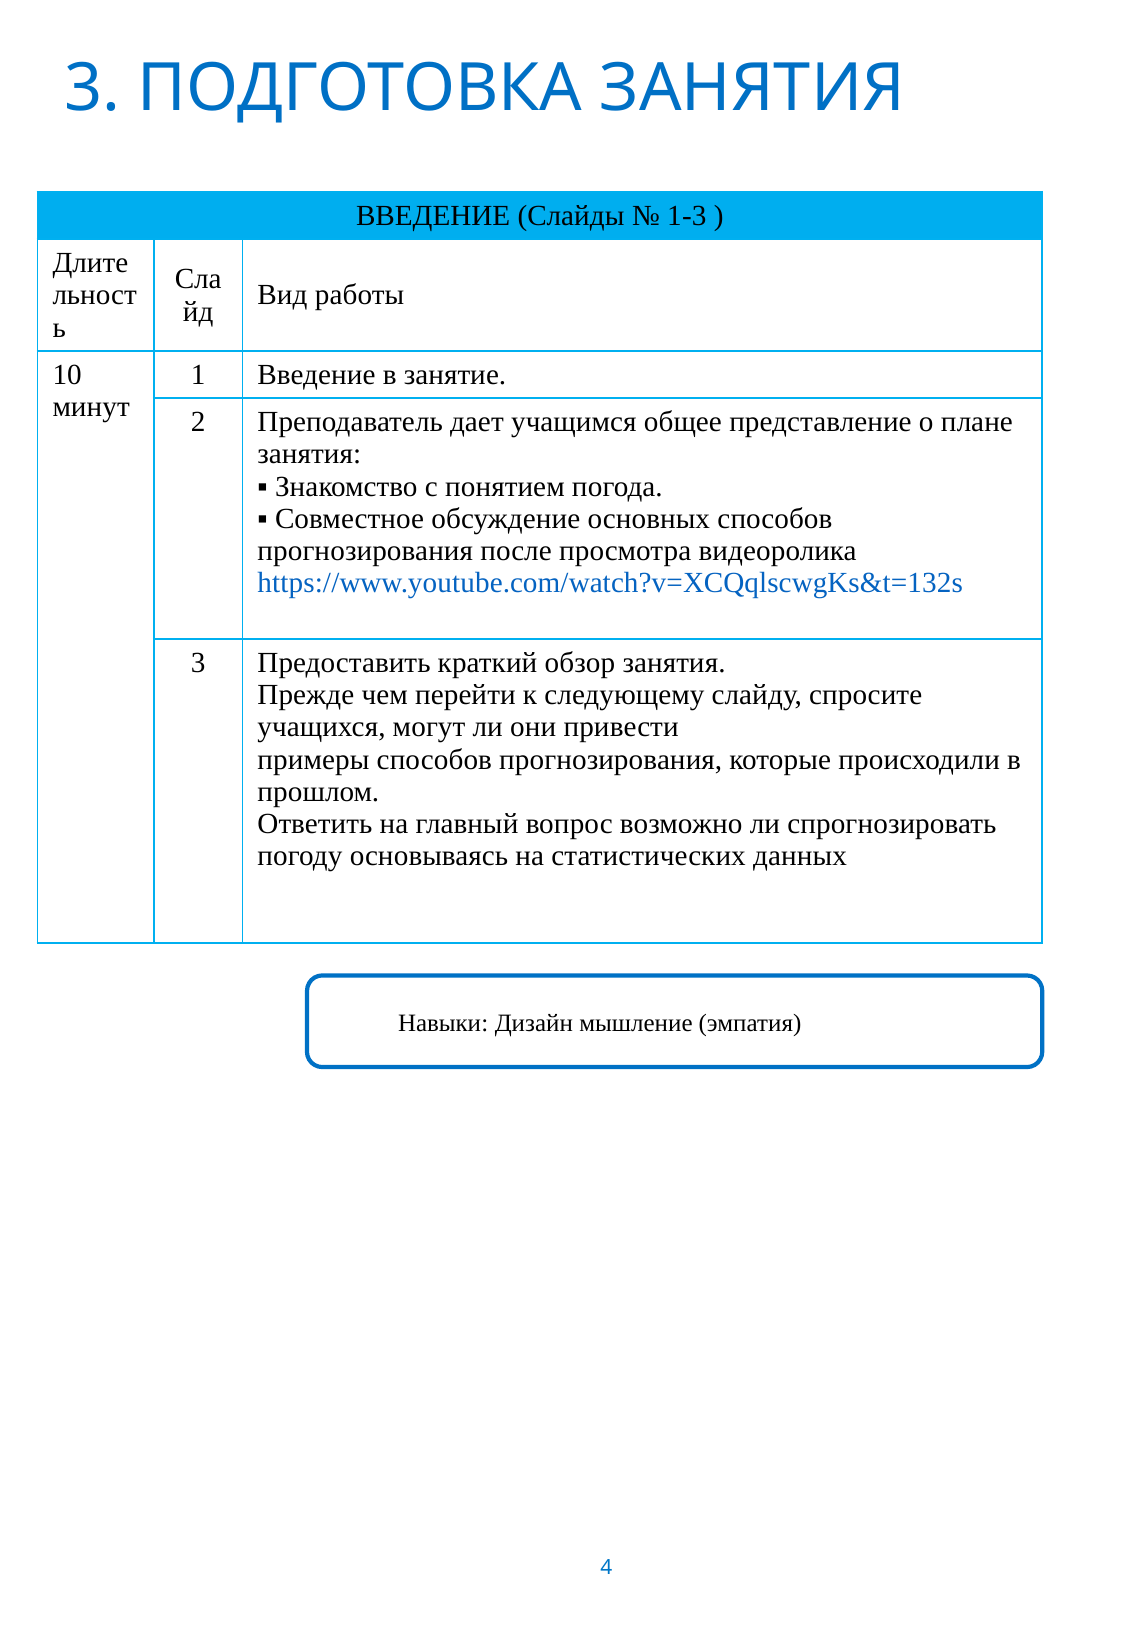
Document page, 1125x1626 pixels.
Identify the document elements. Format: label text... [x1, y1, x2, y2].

table_header ВВЕДЕНИЕ (Слайды № 1-3 ) [38, 193, 1041, 238]
table_cell Длительность [38, 240, 153, 350]
table_cell 2 [155, 399, 242, 638]
text_box Навыки: Дизайн мышление (эмпатия) [304, 973, 1045, 1070]
table_cell Предоставить краткий обзор занятия. Прежде чем перейти к следующему слайду, спросите учащихся, могут ли они привести примеры способов прогнозирования, которые происходили в прошлом. Ответить на главный вопрос возможно ли спрогнозировать погоду основываясь на статистических данных [243, 640, 1041, 942]
table_cell 10 минут [38, 352, 153, 942]
text_box 3. ПОДГОТОВКА ЗАНЯТИЯ [62, 0, 982, 124]
table_cell Вид работы [243, 240, 1041, 350]
text_box 4 [495, 1546, 627, 1590]
table_cell Преподаватель дает учащимся общее представление о плане занятия: ▪ Знакомство с понятием погода. ▪ Совместное обсуждение основных способов прогнозирования после просмотра видеоролика https://www.youtube.com/watch?v=XCQqlscwgKs&t=132s [243, 399, 1041, 638]
table_cell 1 [155, 352, 242, 397]
table_cell 3 [155, 640, 242, 942]
table_cell Слайд [155, 240, 242, 350]
table_cell Введение в занятие. [243, 352, 1041, 397]
